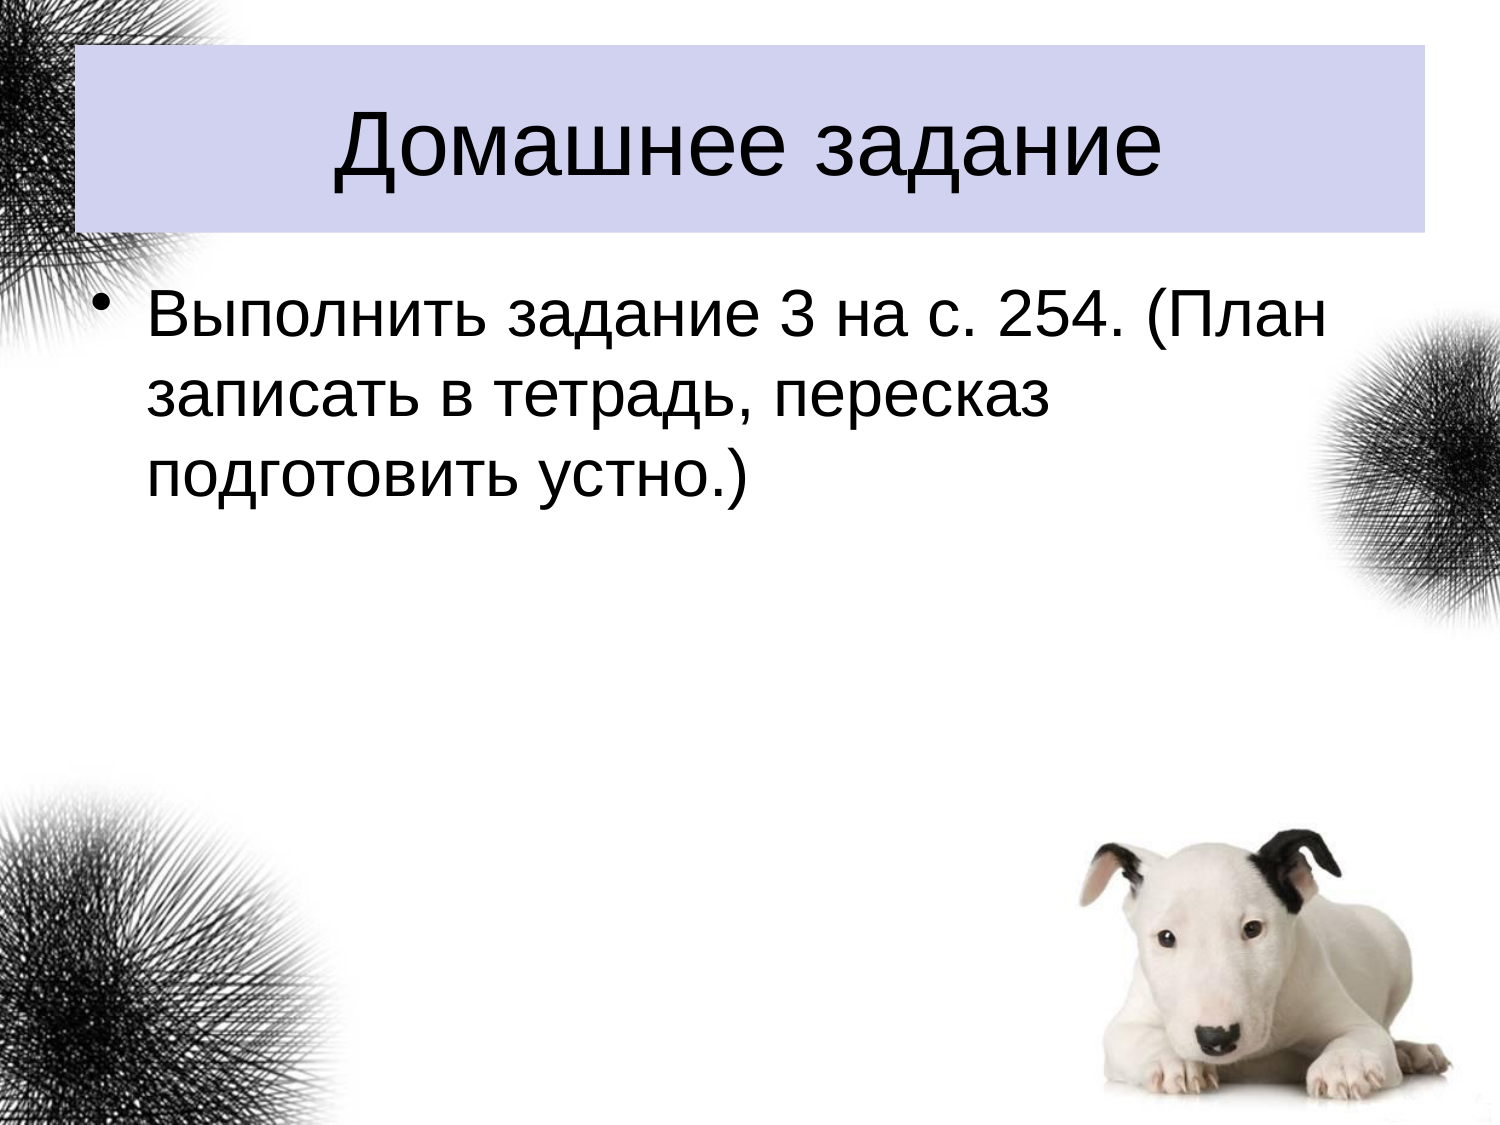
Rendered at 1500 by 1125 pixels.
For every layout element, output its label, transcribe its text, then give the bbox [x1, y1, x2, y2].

title Домашнее задание [75, 45, 1425, 233]
list Выполнить задание 3 на с. 254. (План записать в тетрадь, пересказ подготовить устно.) [75, 262, 1425, 1005]
picture [0, 0, 1500, 1125]
